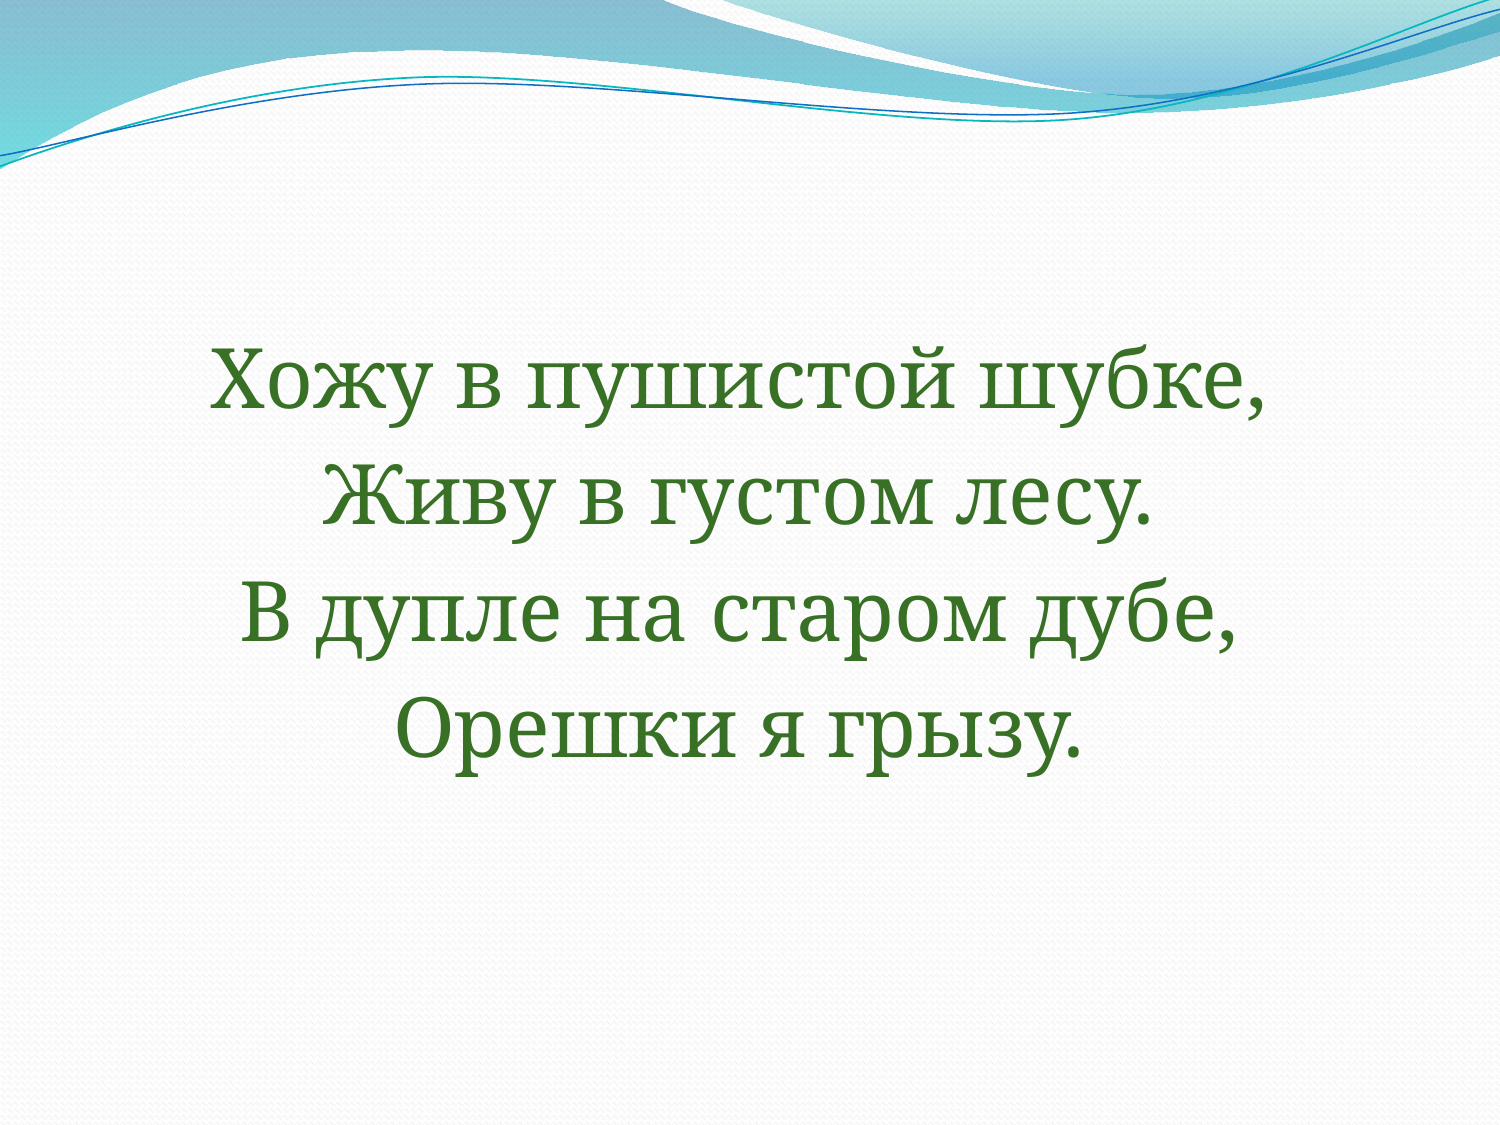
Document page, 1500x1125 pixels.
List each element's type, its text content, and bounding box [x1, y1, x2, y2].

list Хожу в пушистой шубке, Живу в густом лесу. В дупле на старом дубе, Орешки я грызу. [75, 317, 1425, 1038]
